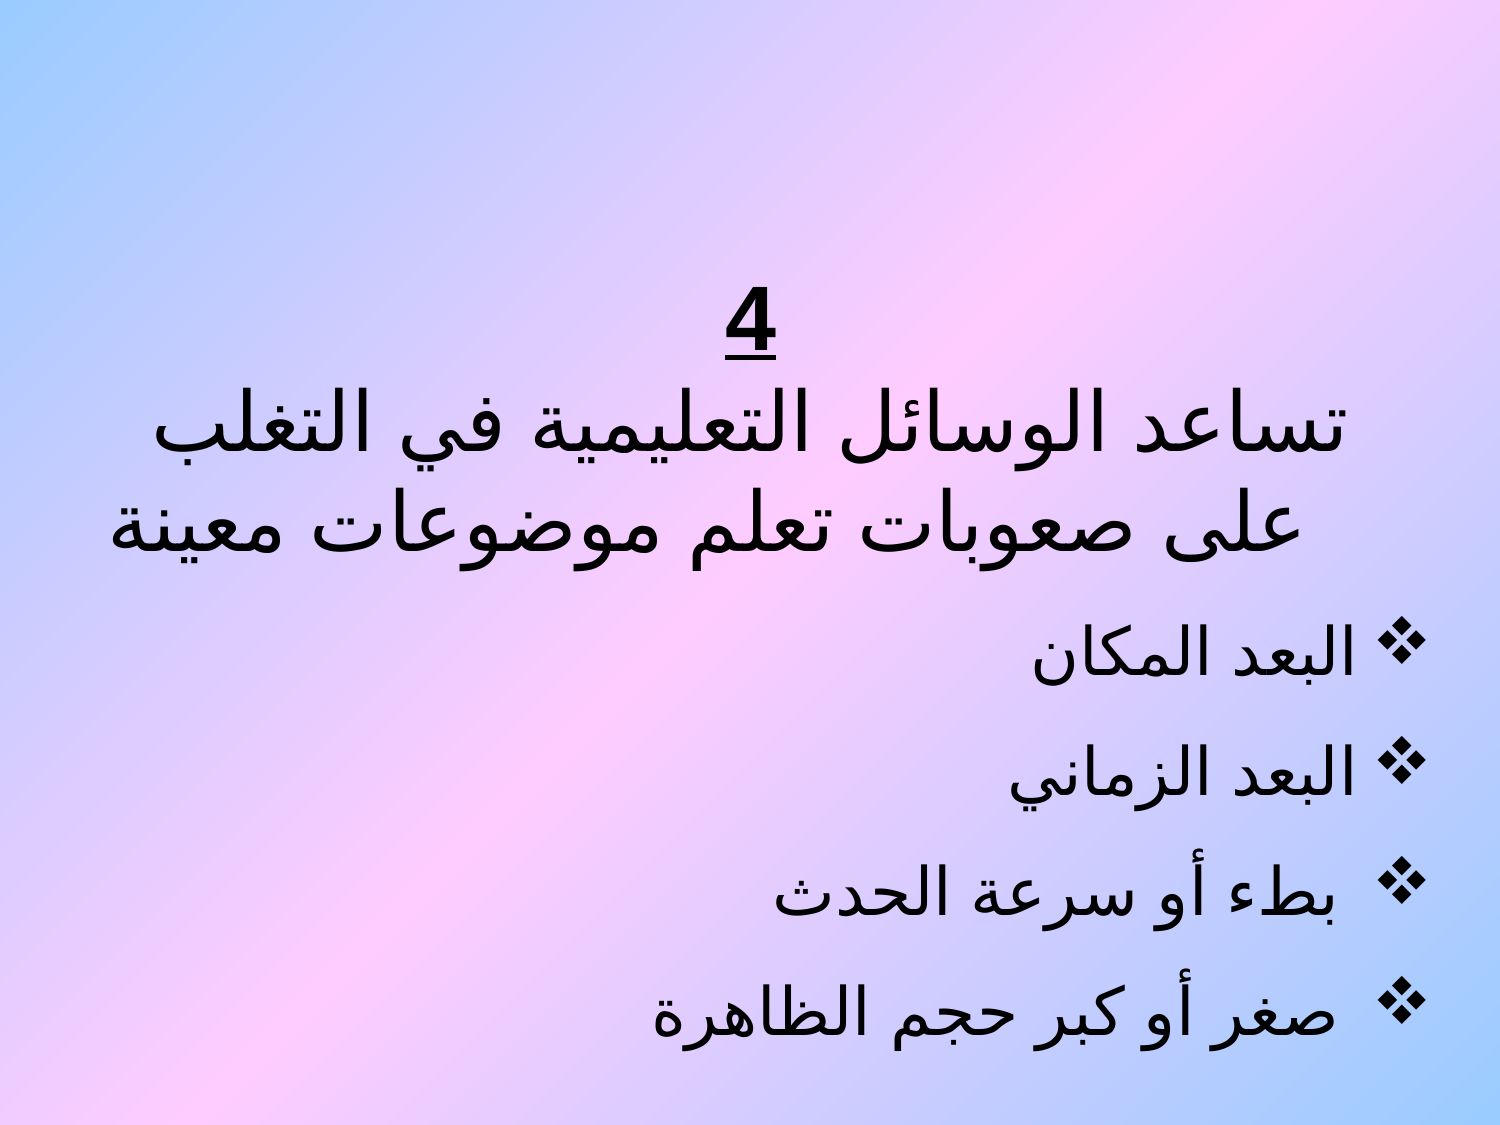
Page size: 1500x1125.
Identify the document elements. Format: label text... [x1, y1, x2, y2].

text_box 4 تساعد الوسائل التعليمية في التغلب على صعوبات تعلم موضوعات معينة البعد المكان البعد الزماني بطء أو سرعة الحدث صغر أو كبر حجم الظاهرة [53, 196, 1448, 973]
